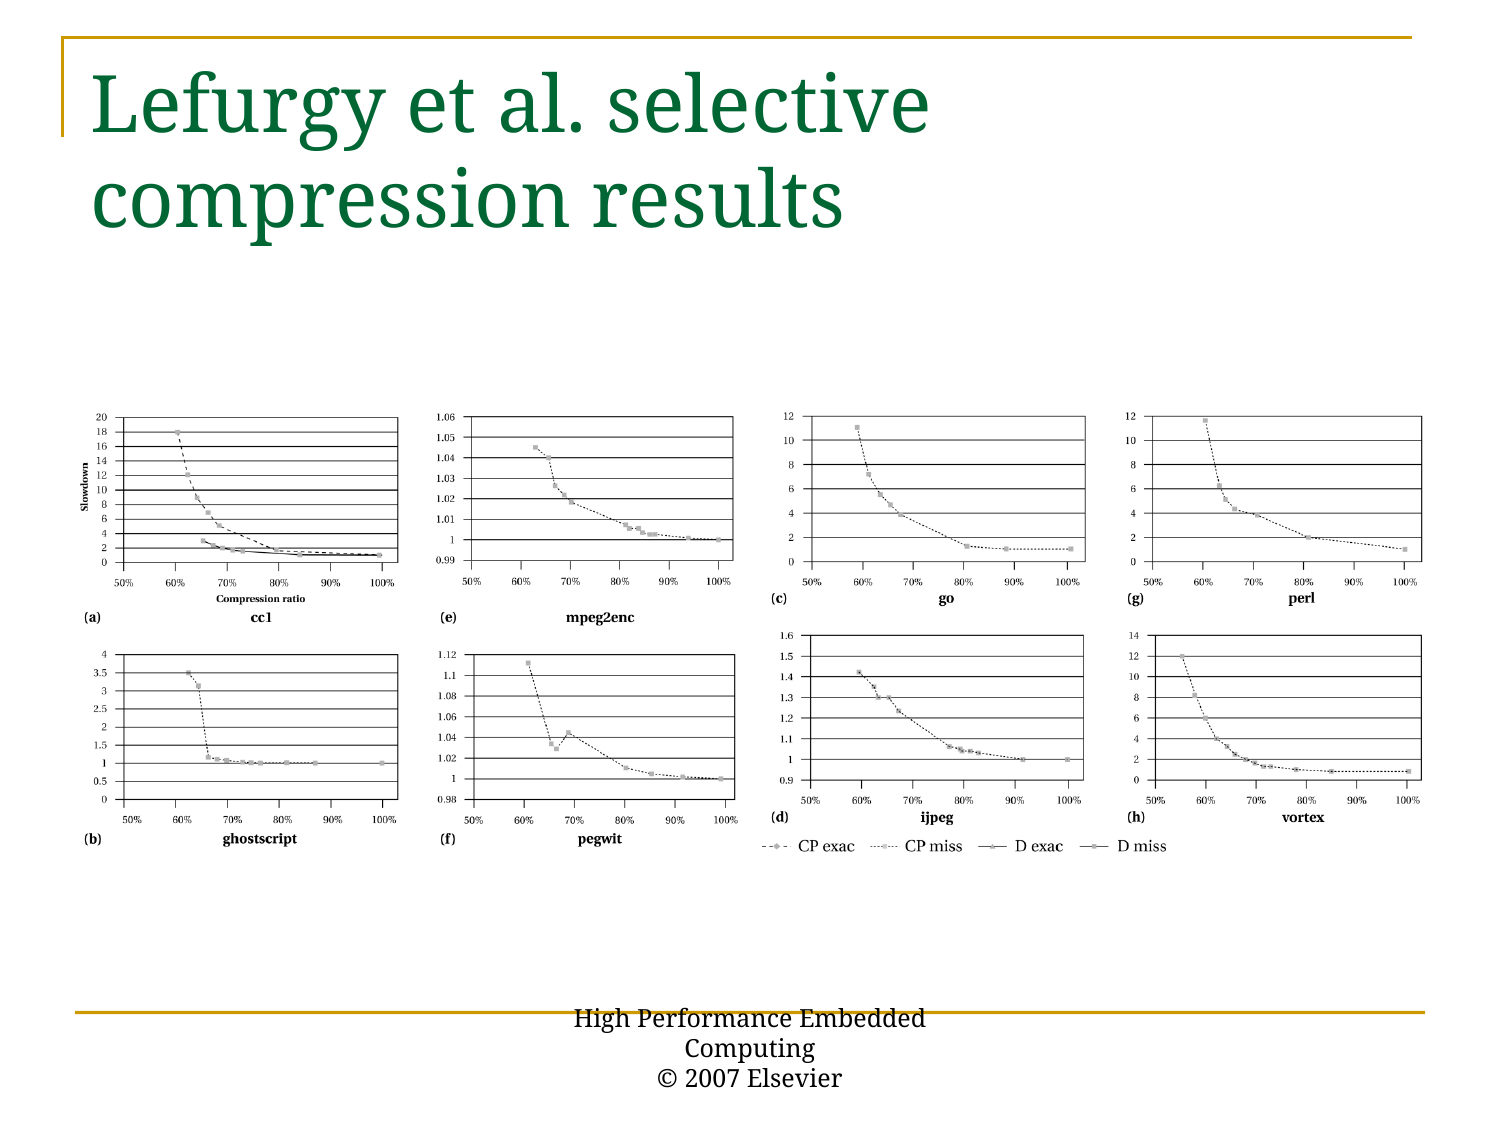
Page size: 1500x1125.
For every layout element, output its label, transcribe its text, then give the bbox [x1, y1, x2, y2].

footer High Performance Embedded Computing © 2007 Elsevier [512, 1025, 988, 1100]
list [74, 411, 738, 857]
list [762, 399, 1426, 855]
title Lefurgy et al. selective compression results [75, 45, 1425, 233]
